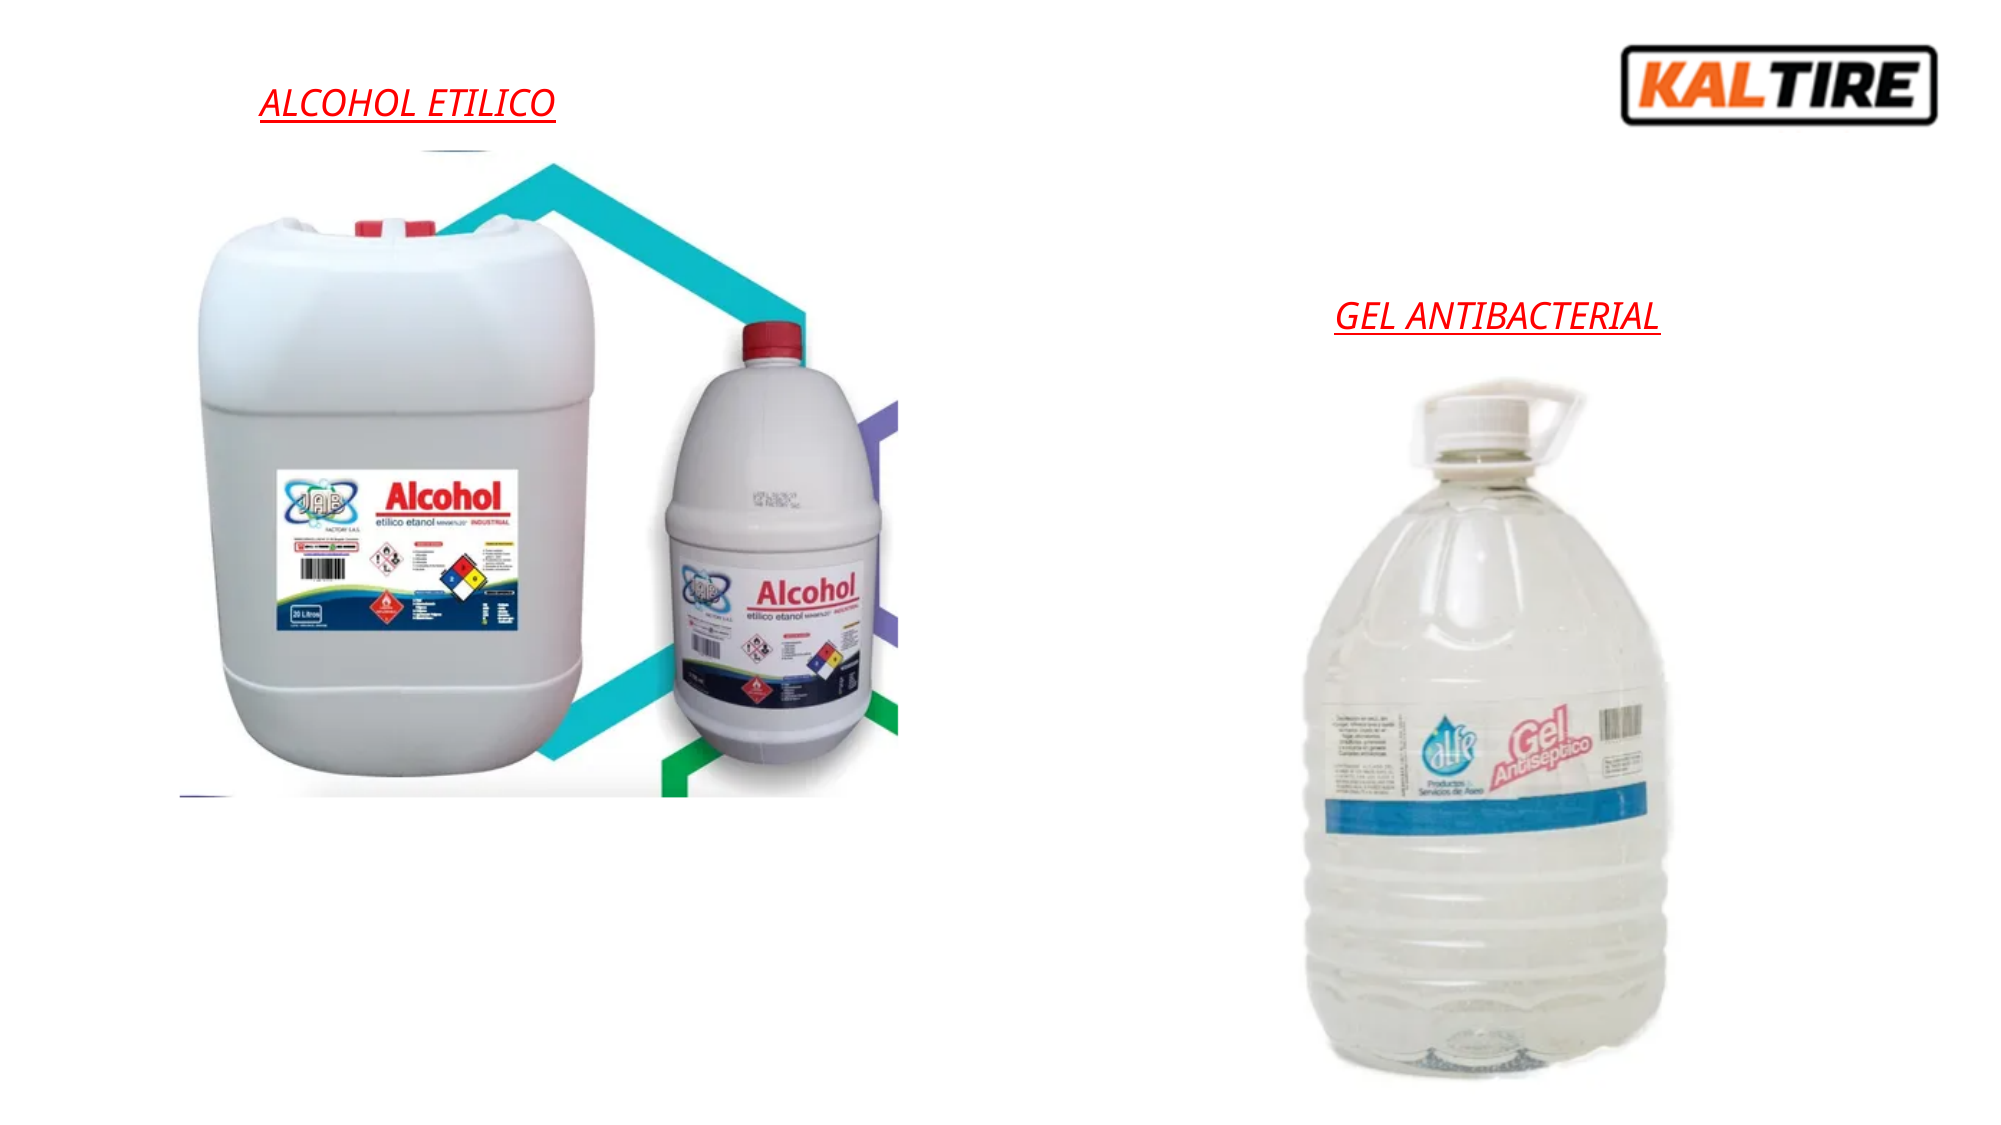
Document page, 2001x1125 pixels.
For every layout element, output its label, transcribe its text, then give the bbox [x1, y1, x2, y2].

picture [90, 132, 993, 822]
picture [1102, 333, 1959, 1100]
text_box GEL ANTIBACTERIAL [1319, 284, 1676, 333]
text_box ALCOHOL ETILICO [245, 71, 571, 132]
picture [1617, 41, 1942, 133]
